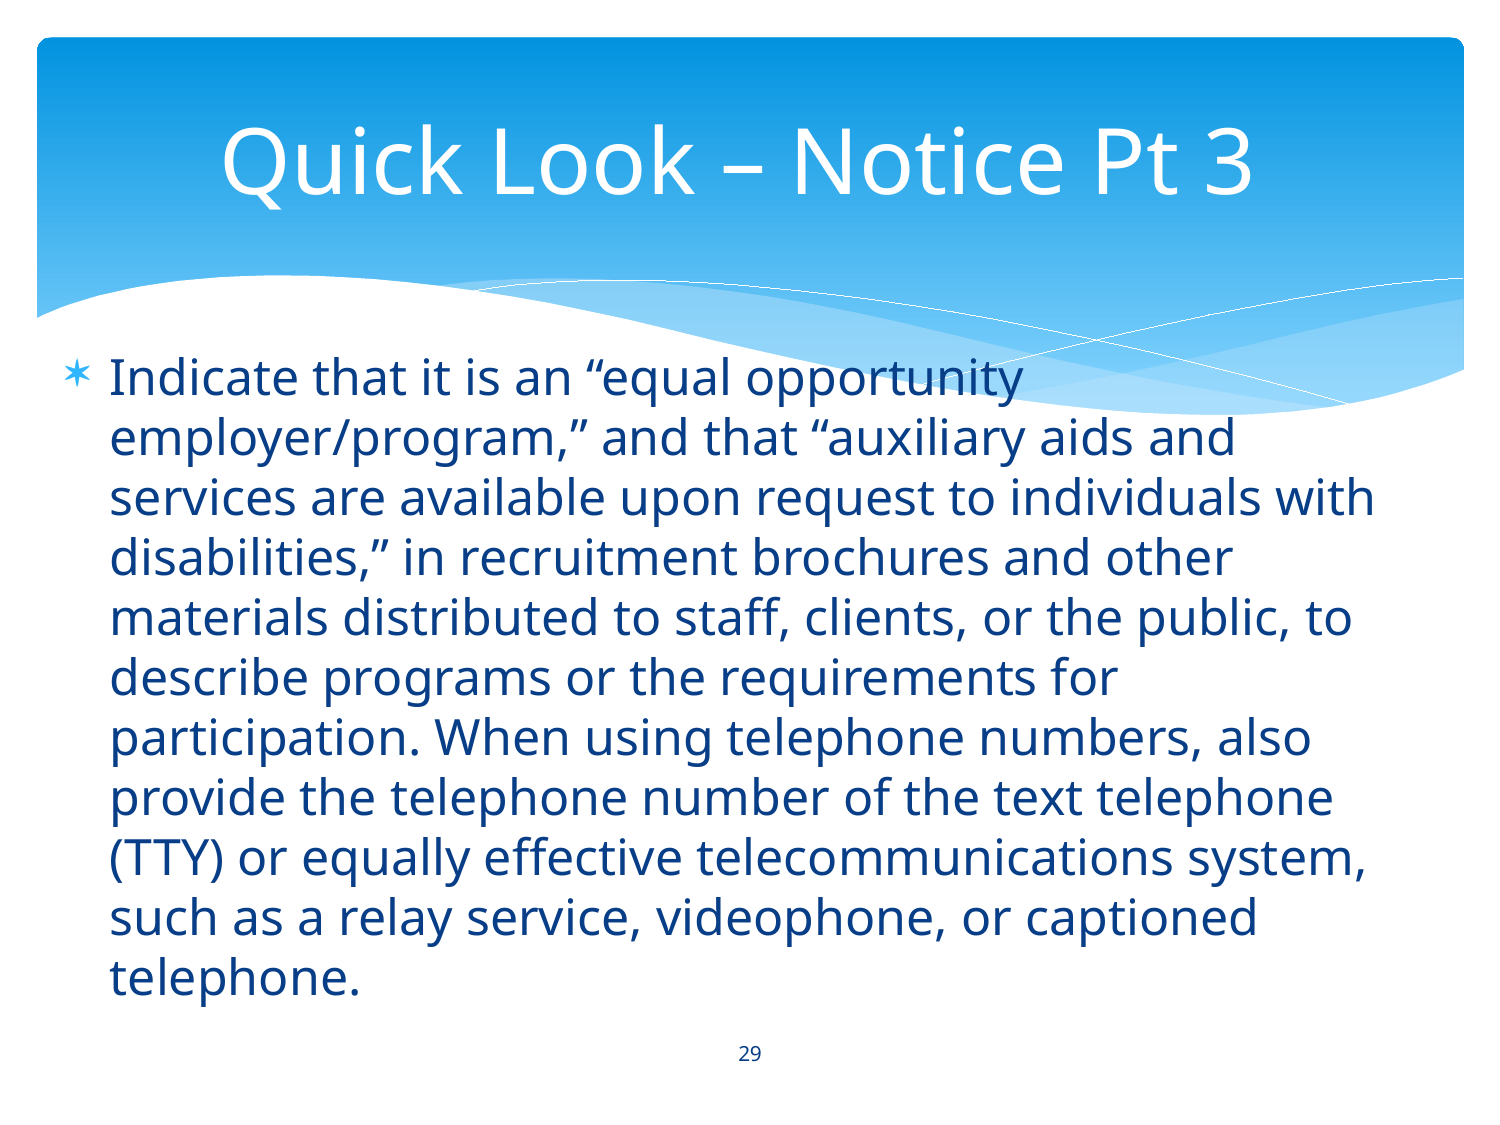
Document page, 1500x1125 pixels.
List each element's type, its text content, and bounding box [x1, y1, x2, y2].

list Indicate that it is an “equal opportunity employer/program,” and that “auxiliary aids and services are available upon request to individuals with disabilities,” in recruitment brochures and other materials distributed to staff, clients, or the public, to describe programs or the requirements for participation. When using telephone numbers, also provide the telephone number of the text telephone (TTY) or equally effective telecommunications system, such as a relay service, videophone, or captioned telephone. [50, 337, 1450, 1050]
slide_number 29 [654, 1025, 846, 1086]
title Quick Look – Notice Pt 3 [75, 55, 1425, 261]
